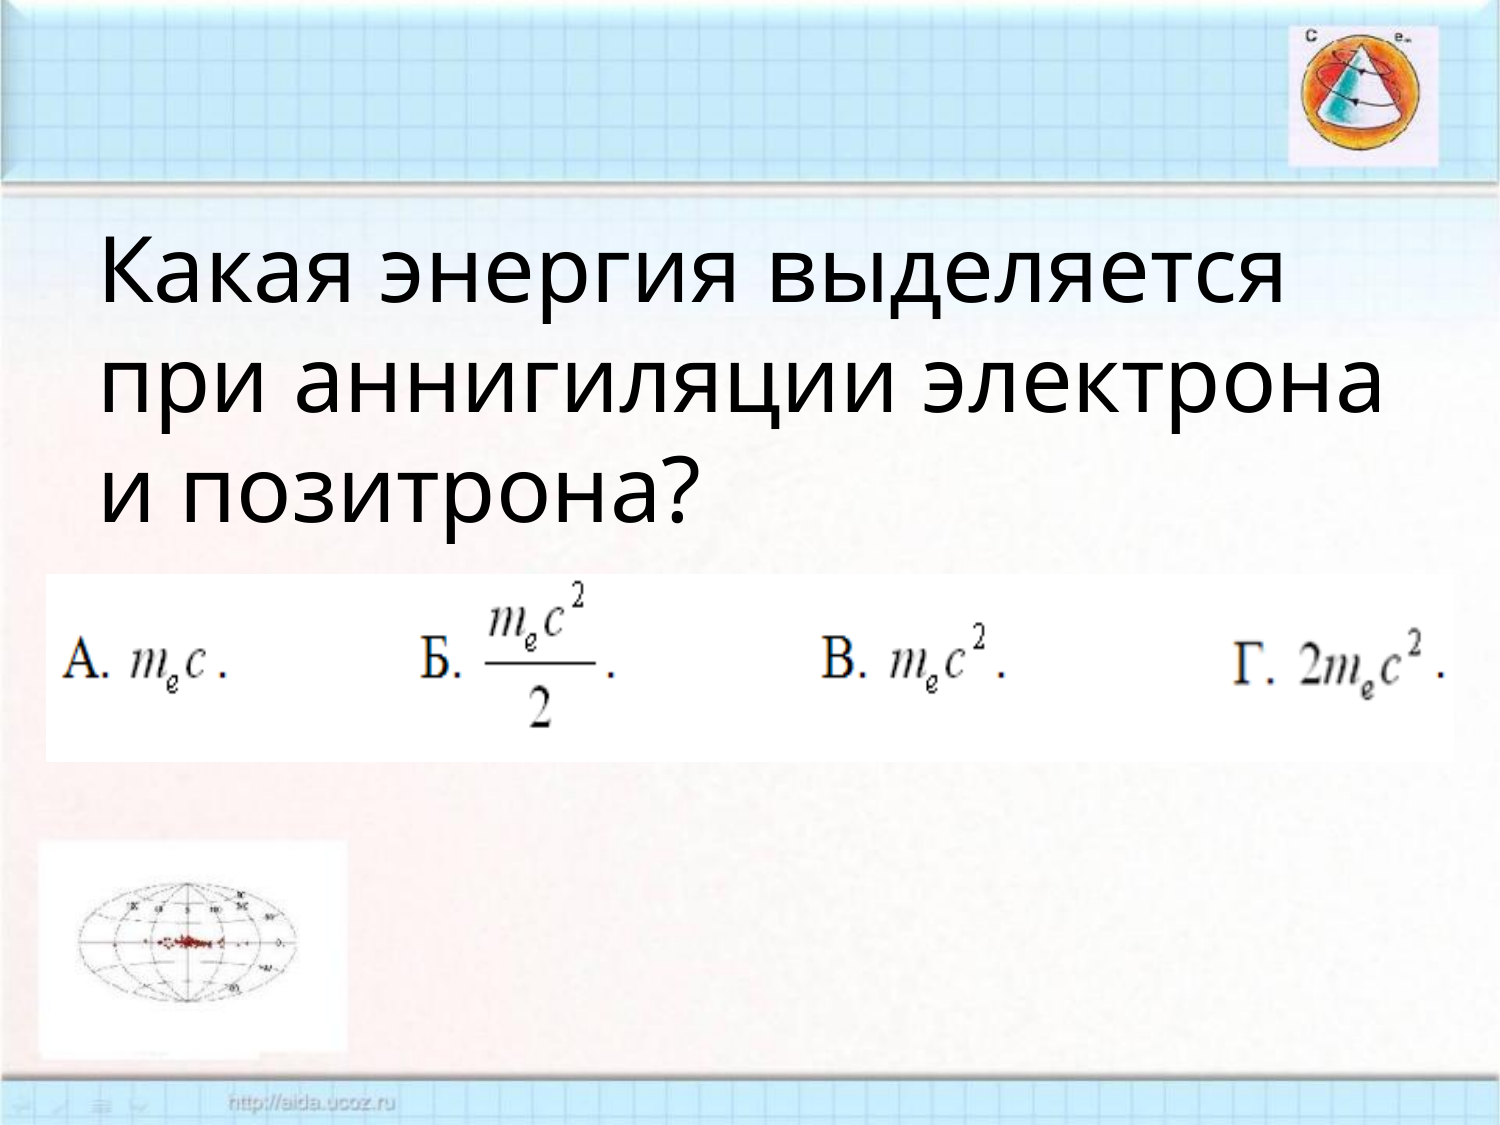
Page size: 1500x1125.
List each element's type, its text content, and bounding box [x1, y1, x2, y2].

title Какая энергия выделяется при аннигиляции электрона и позитрона? [82, 175, 1432, 572]
picture [0, 0, 1500, 1125]
